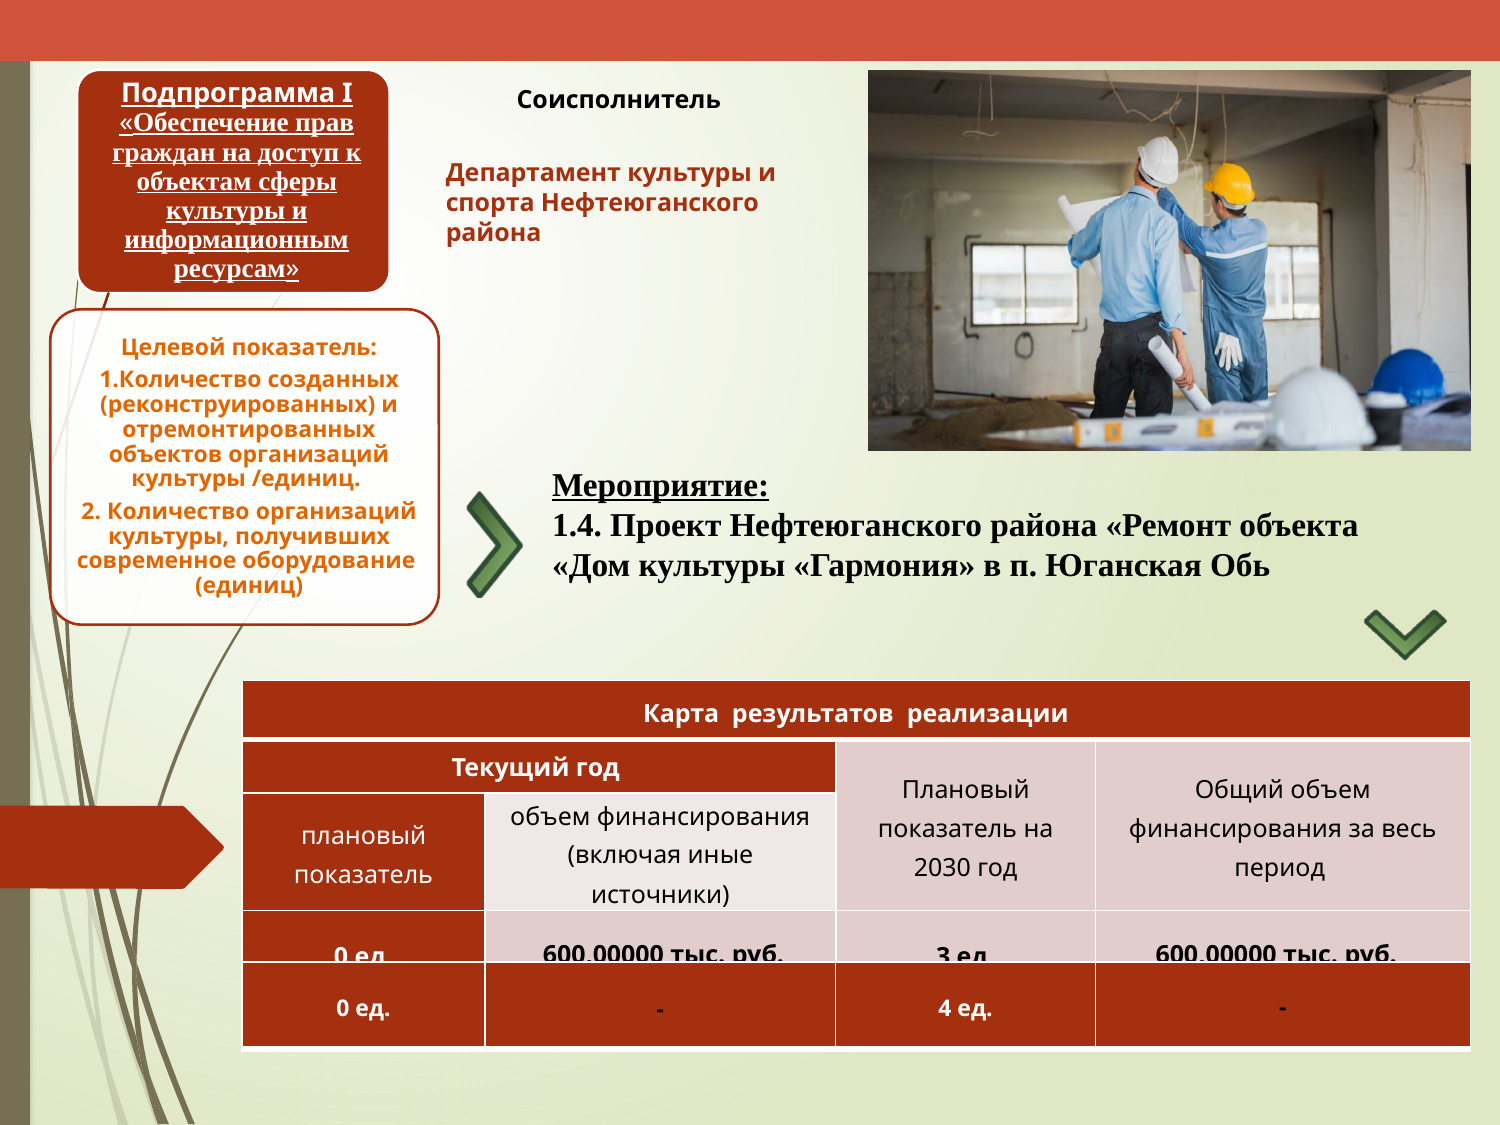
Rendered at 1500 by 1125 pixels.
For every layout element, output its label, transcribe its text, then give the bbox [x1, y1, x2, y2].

picture [1363, 609, 1448, 717]
text_box Мероприятие: 1.4. Проект Нефтеюганского района «Ремонт объекта «Дом культуры «Гармония» в п. Юганская Обь [537, 456, 1455, 591]
table_header 4 ед. [836, 963, 1095, 1046]
table_header - [1096, 963, 1470, 1046]
table_cell объем финансирования (включая иные источники) [486, 794, 835, 910]
table_cell 600,00000 тыс. руб. [486, 911, 835, 961]
text_box Департамент культуры и спорта Нефтеюганского района [472, 149, 802, 254]
table_cell 600,00000 тыс. руб. [1096, 911, 1470, 961]
text_box Соисполнитель [501, 75, 864, 121]
picture [0, 0, 1500, 61]
table_cell Текущий год [243, 742, 835, 792]
picture [467, 485, 585, 604]
table_header Карта результатов реализации [243, 681, 1470, 737]
table_cell плановый показатель [243, 794, 484, 910]
table_header 0 ед. [243, 963, 484, 1046]
table_cell Общий объем финансирования за весь период [1096, 742, 1470, 910]
table_cell Плановый показатель на 2030 год [837, 742, 1095, 910]
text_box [0, 68, 467, 634]
table_cell 0 ед. [243, 911, 484, 961]
picture [867, 70, 1471, 451]
table_cell 3 ед. [837, 911, 1095, 961]
table_header - [486, 963, 835, 1046]
